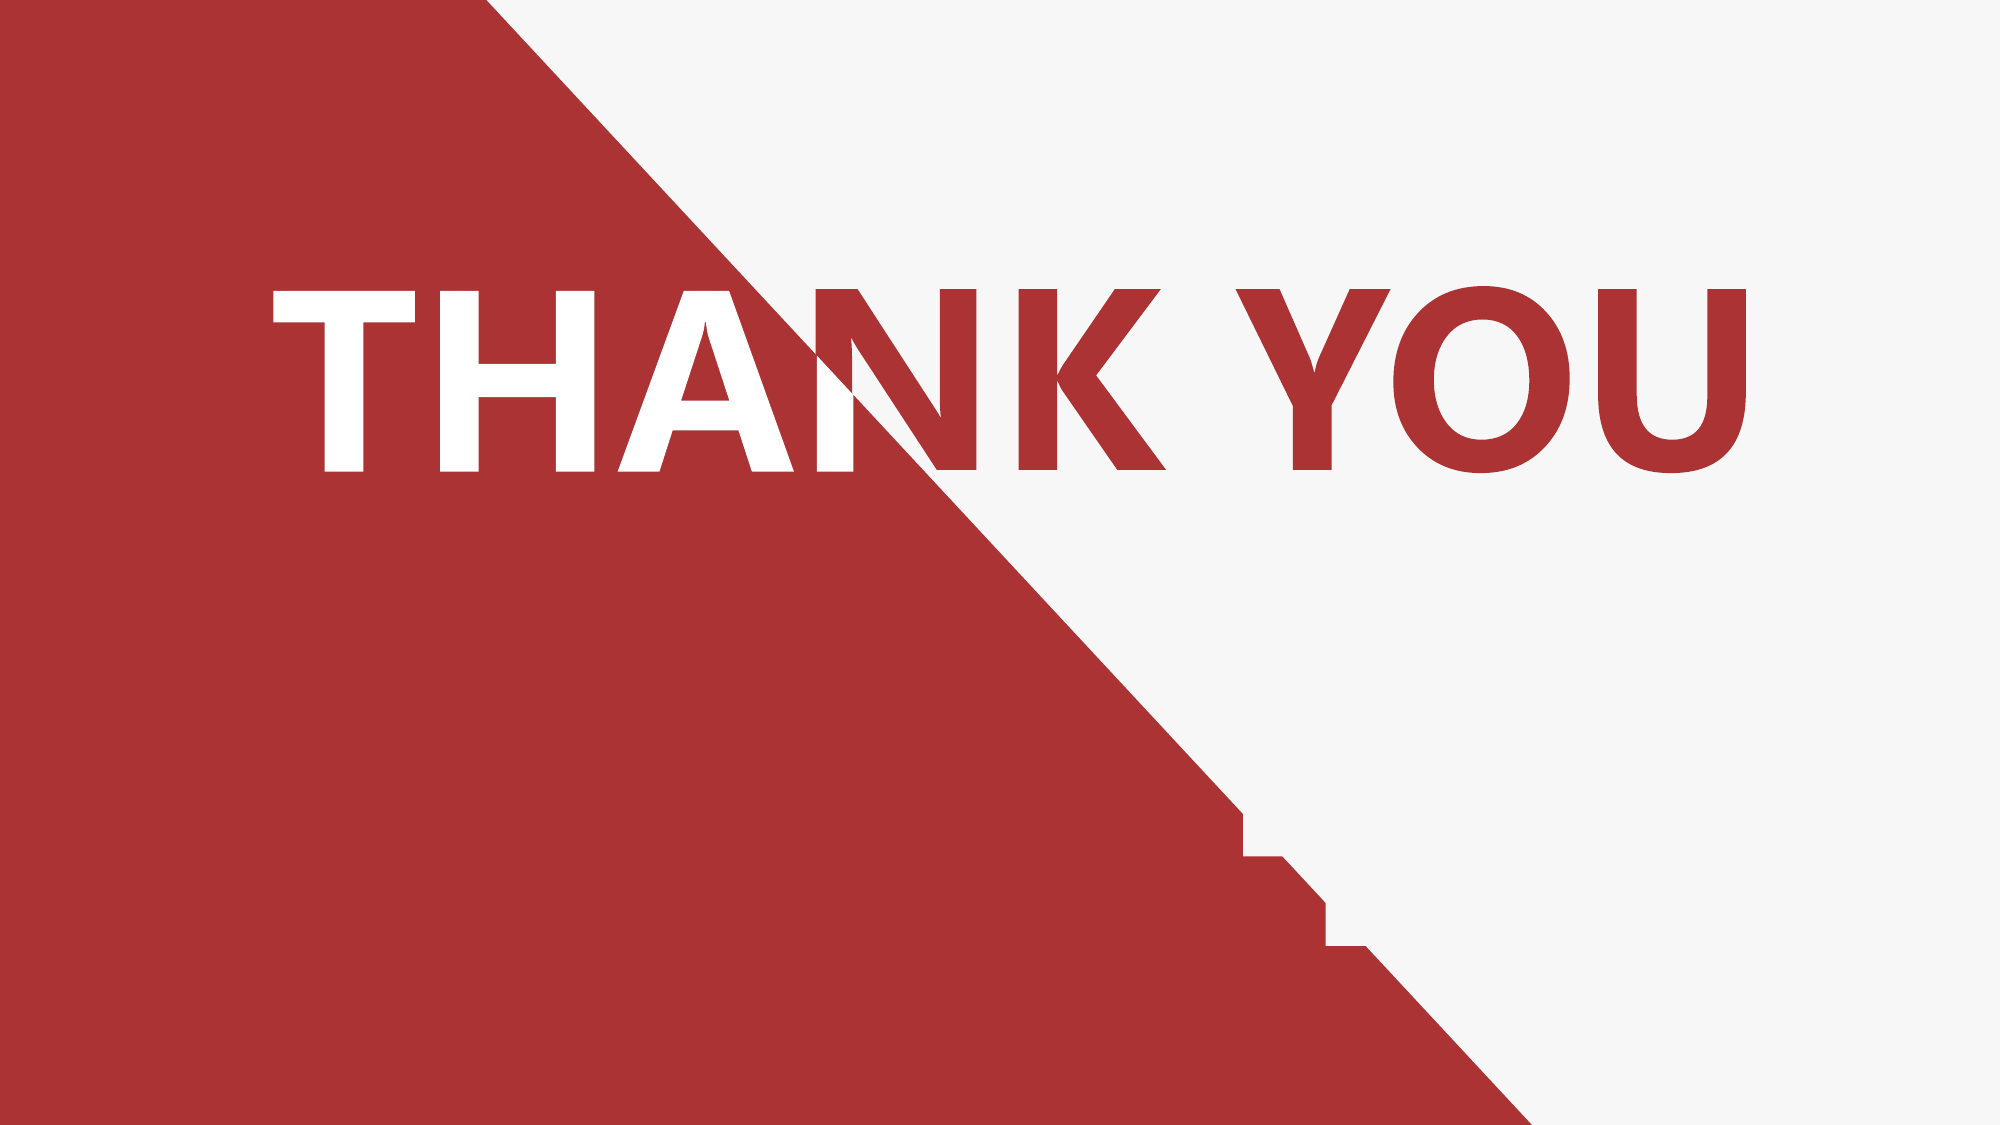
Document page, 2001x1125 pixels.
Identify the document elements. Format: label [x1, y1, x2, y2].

text_box [1016, 287, 1169, 473]
text_box [1595, 287, 1748, 476]
text_box [1240, 790, 1321, 859]
text_box [273, 290, 415, 472]
text_box [617, 290, 794, 472]
text_box [1391, 283, 1572, 476]
text_box [1233, 287, 1393, 473]
text_box [816, 355, 854, 472]
text_box [1323, 885, 1402, 948]
text_box [0, 0, 1534, 1125]
text_box [440, 290, 595, 472]
text_box [813, 287, 979, 473]
